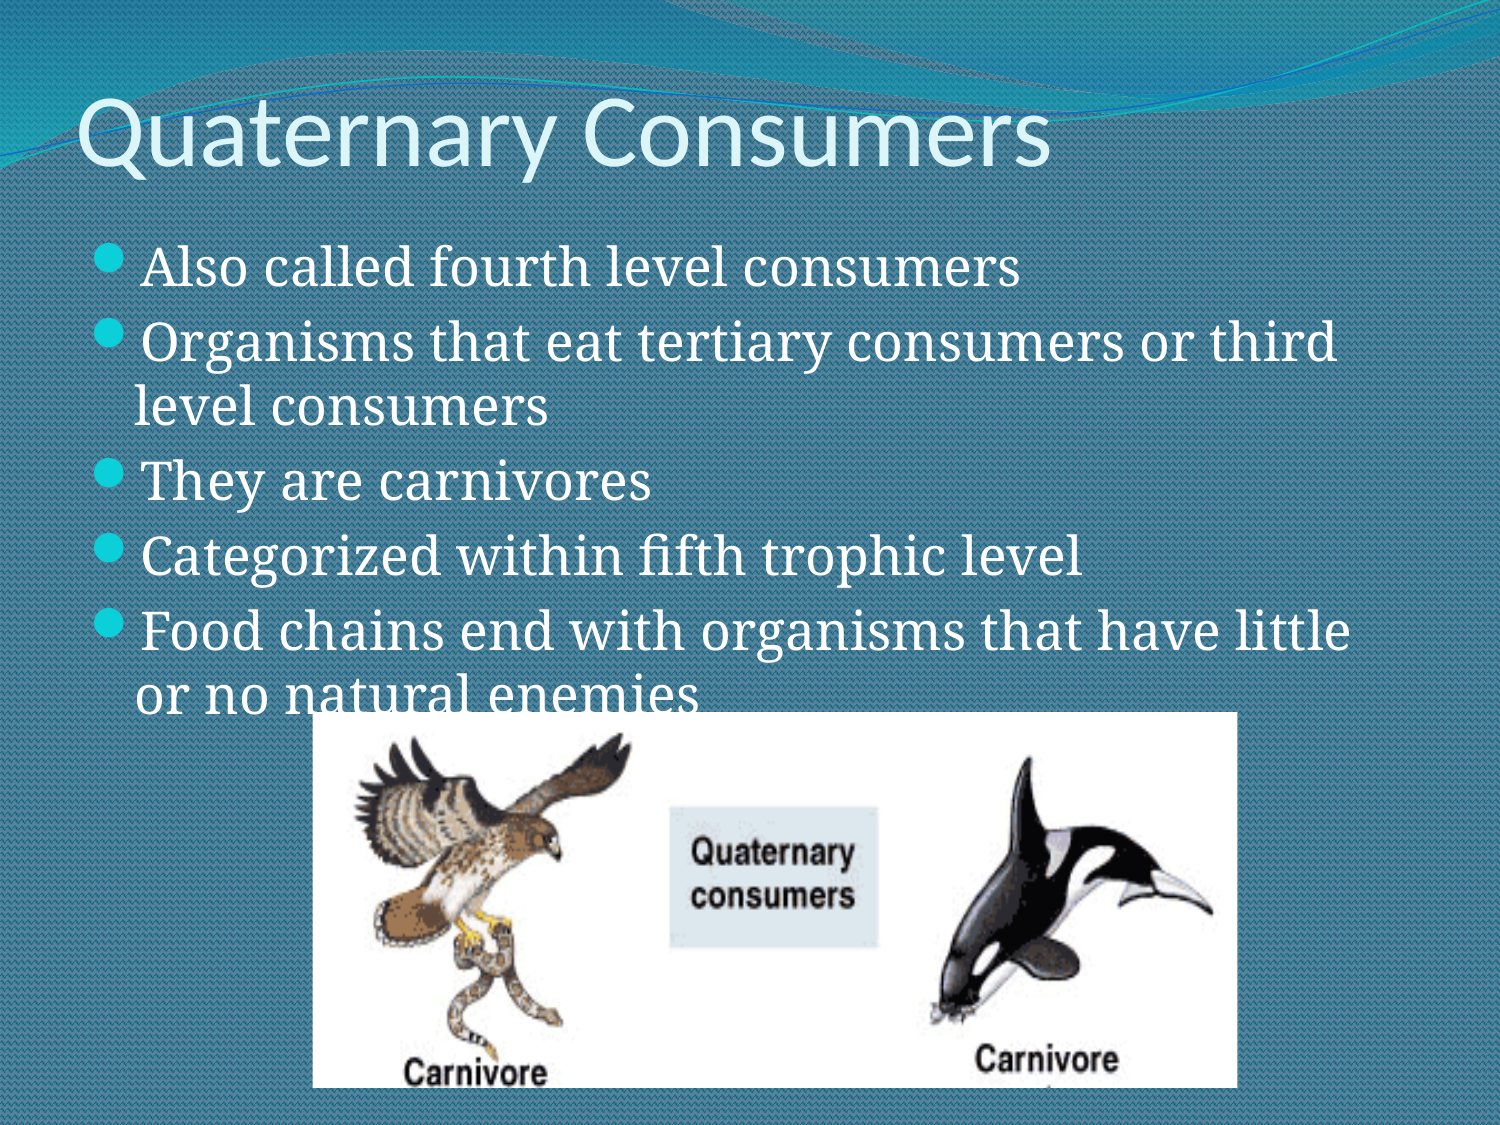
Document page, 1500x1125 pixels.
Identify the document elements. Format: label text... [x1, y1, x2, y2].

picture [312, 712, 1238, 1088]
list Also called fourth level consumers Organisms that eat tertiary consumers or third level consumers They are carnivores Categorized within fifth trophic level Food chains end with organisms that have little or no natural enemies [75, 224, 1425, 738]
title Quaternary Consumers [75, 0, 1425, 188]
